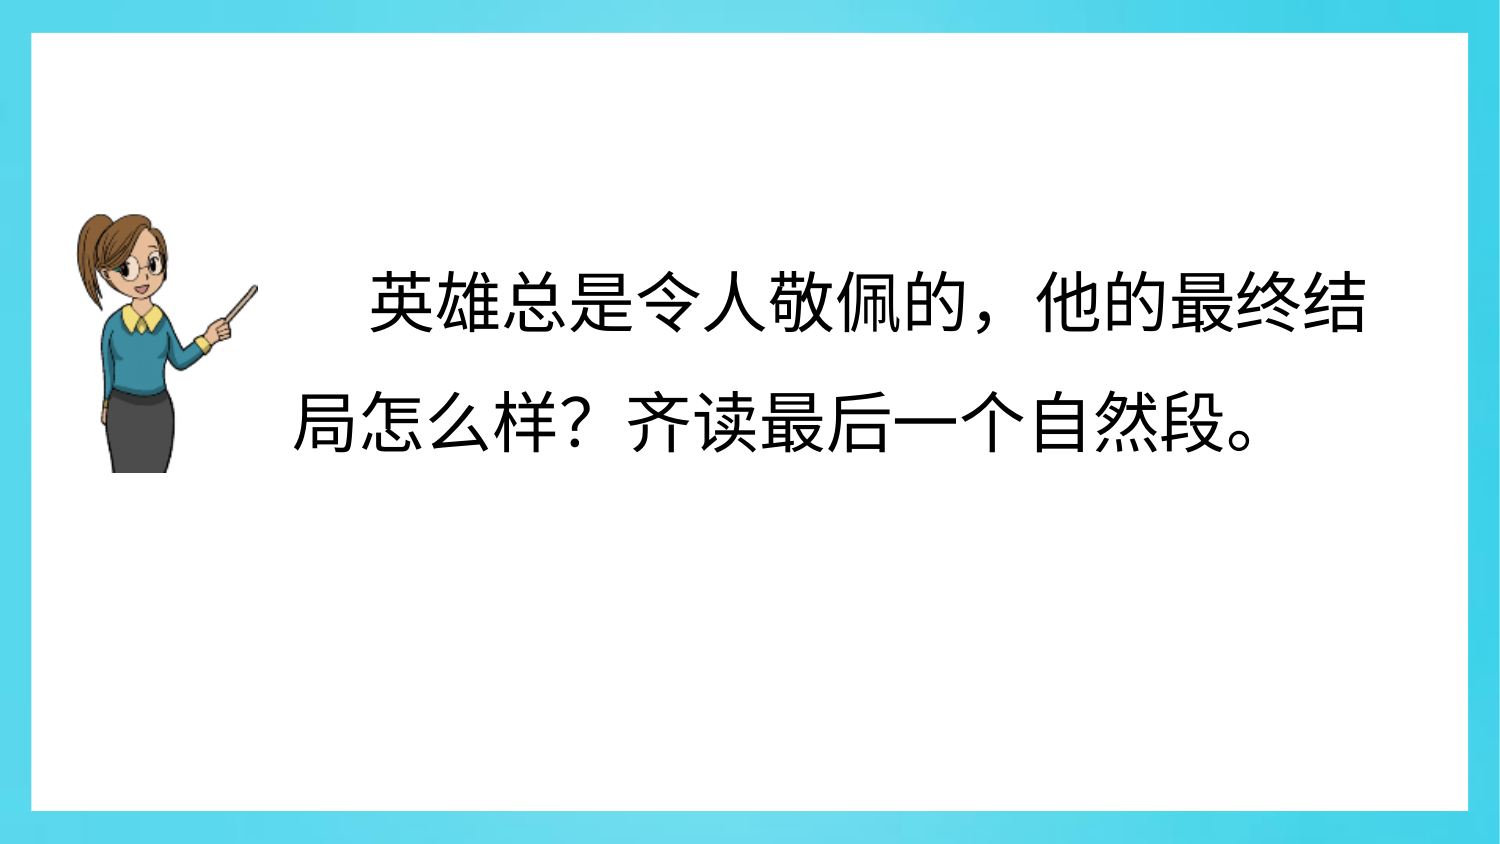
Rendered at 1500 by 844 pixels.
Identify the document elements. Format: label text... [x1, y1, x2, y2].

text_box 英雄总是令人敬佩的，他的最终结局怎么样？齐读最后一个自然段。 [277, 213, 1424, 468]
picture [0, 0, 1500, 844]
